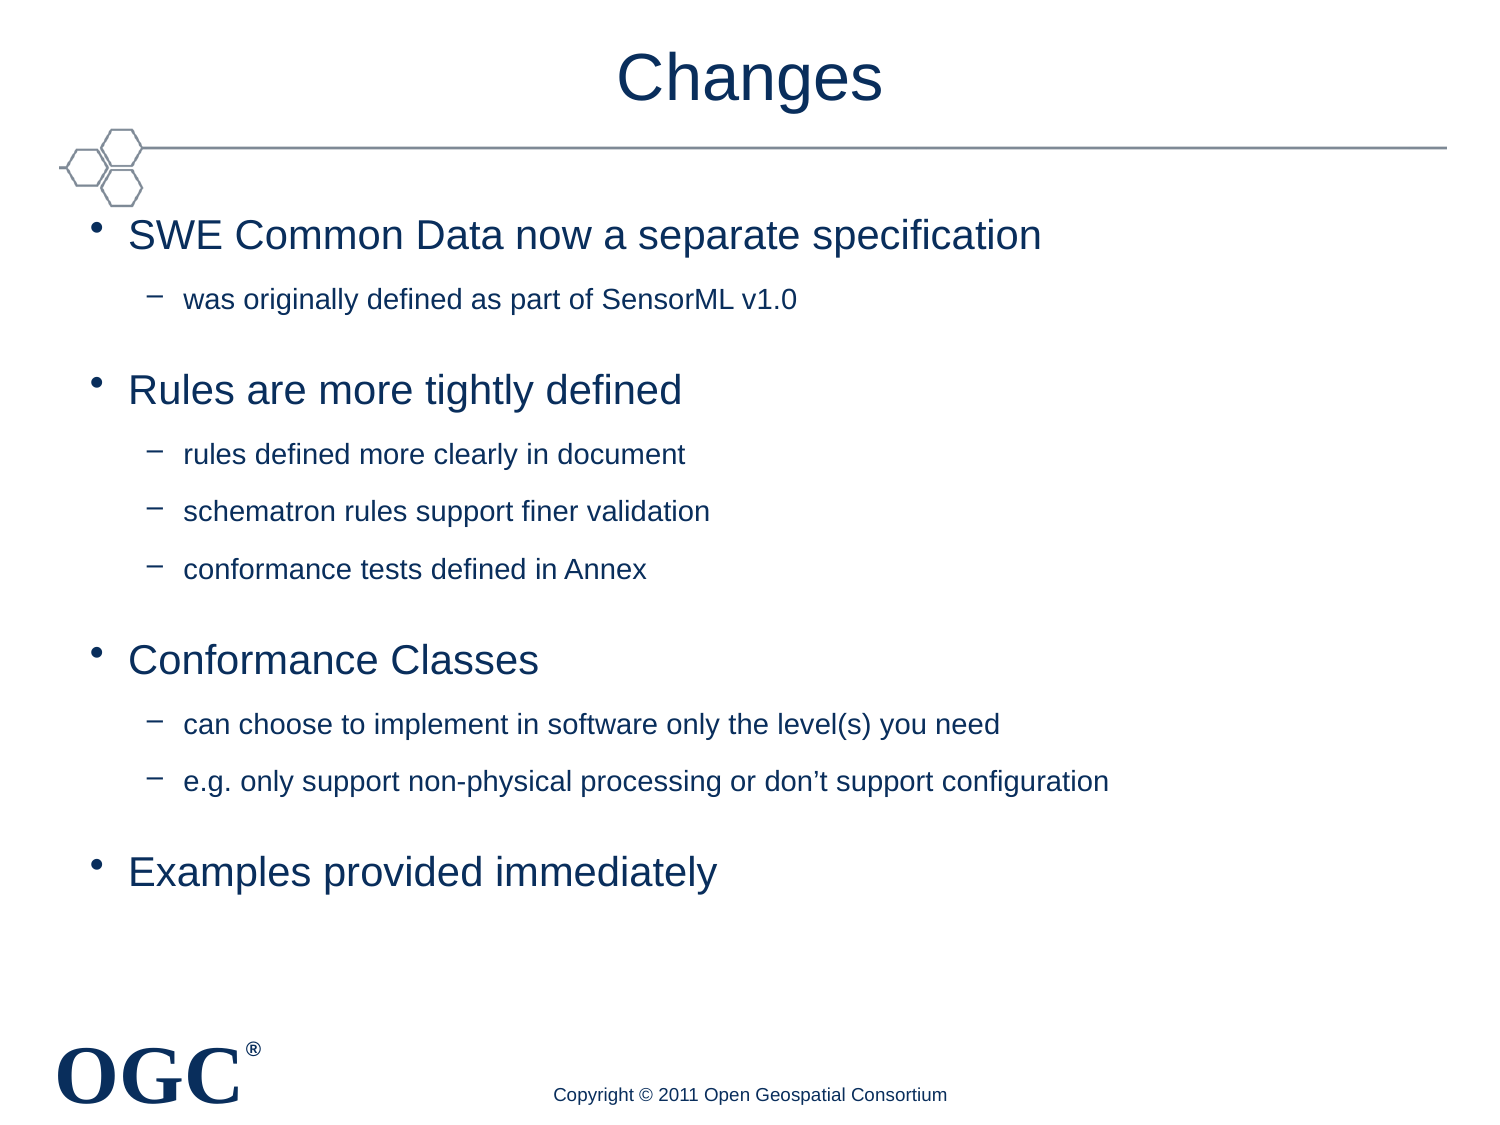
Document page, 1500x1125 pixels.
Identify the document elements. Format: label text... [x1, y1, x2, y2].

picture [59, 136, 1447, 208]
text_box SWE Common Data now a separate specification was originally defined as part of SensorML v1.0 Rules are more tightly defined rules defined more clearly in document schematron rules support finer validation conformance tests defined in Annex Conformance Classes can choose to implement in software only the level(s) you need e.g. only support non-physical processing or don’t support configuration Examples provided immediately [75, 200, 1463, 988]
title Changes [37, 22, 1463, 136]
text_box Copyright © 2011 Open Geospatial Consortium [487, 1074, 1013, 1113]
